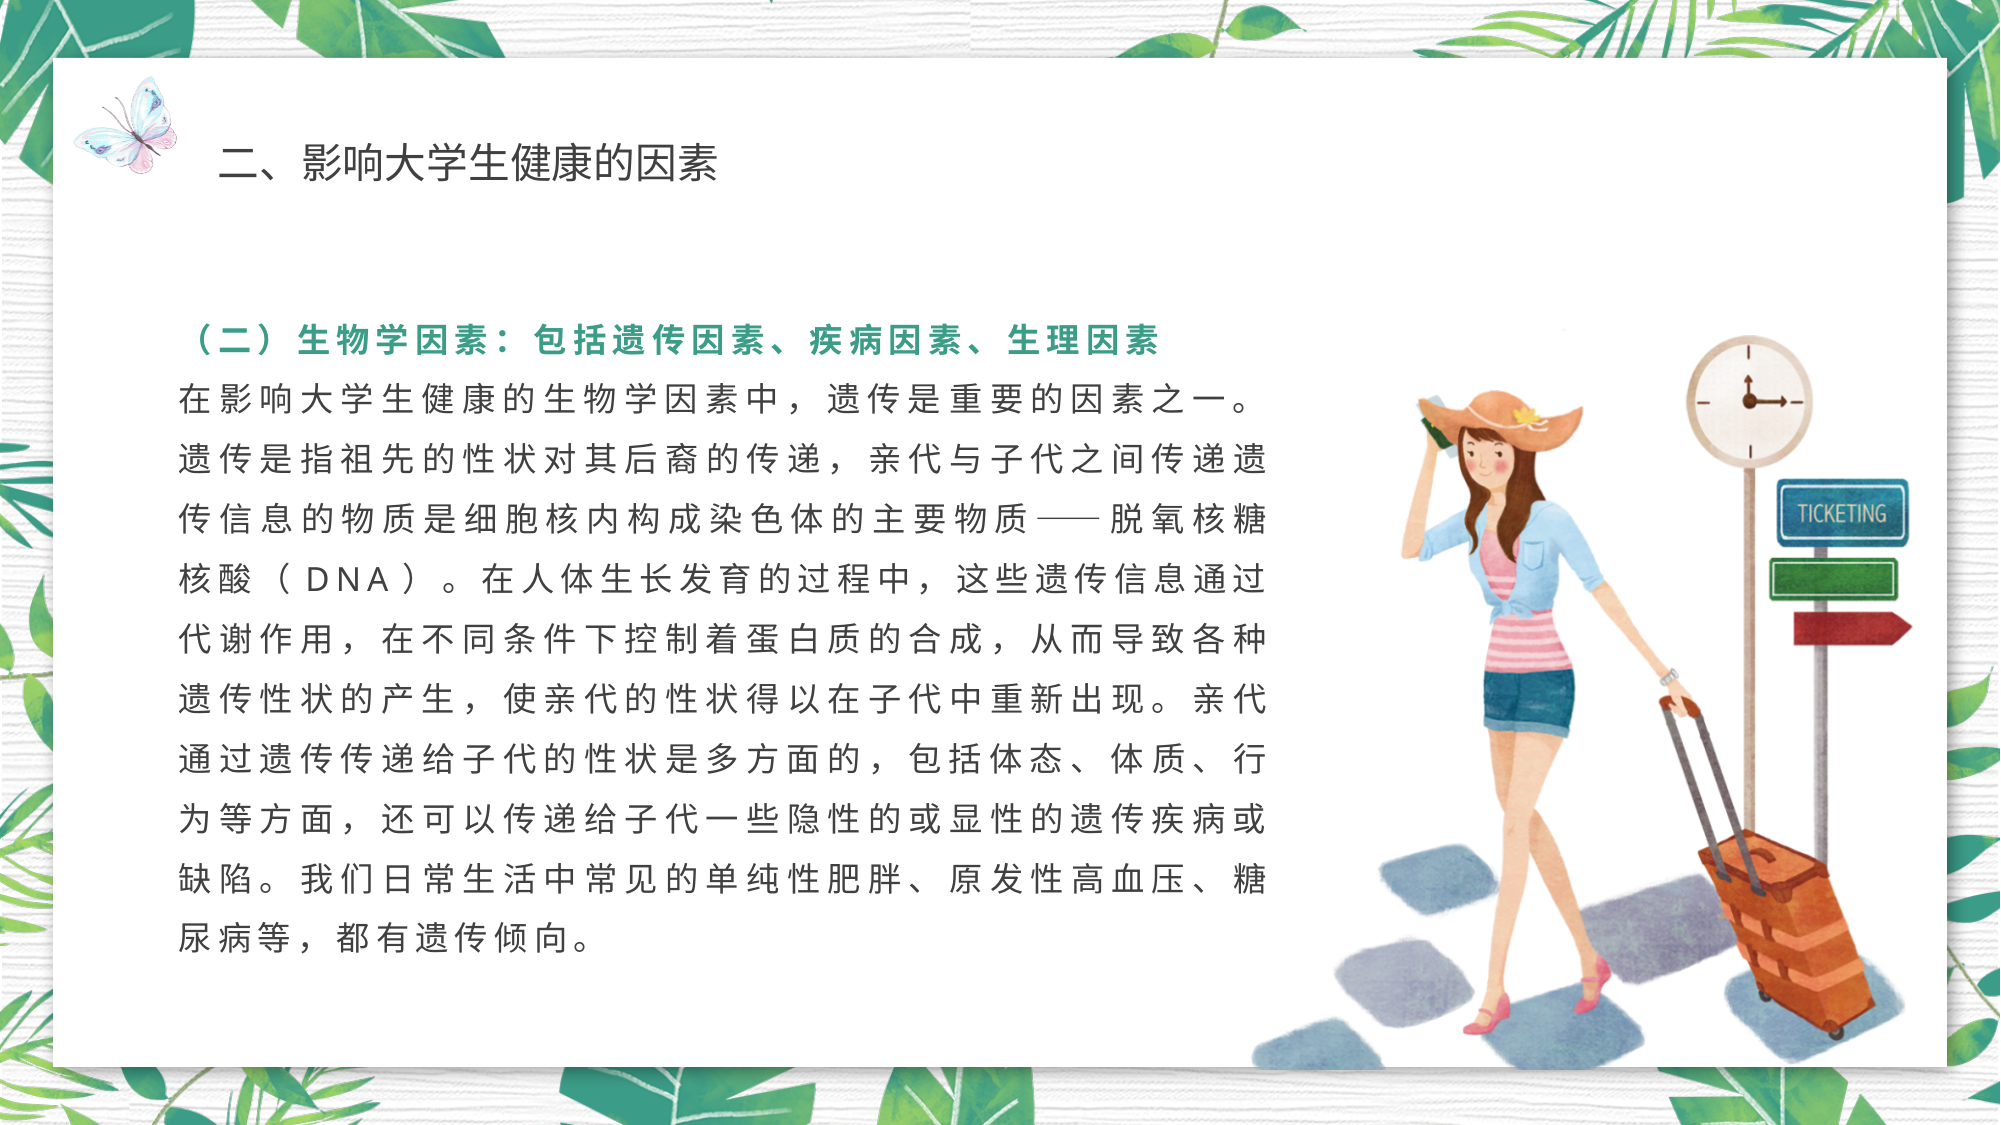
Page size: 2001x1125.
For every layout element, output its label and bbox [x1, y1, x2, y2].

text_box [0, 0, 2000, 1125]
picture [73, 76, 177, 174]
picture [1193, 291, 1972, 1070]
